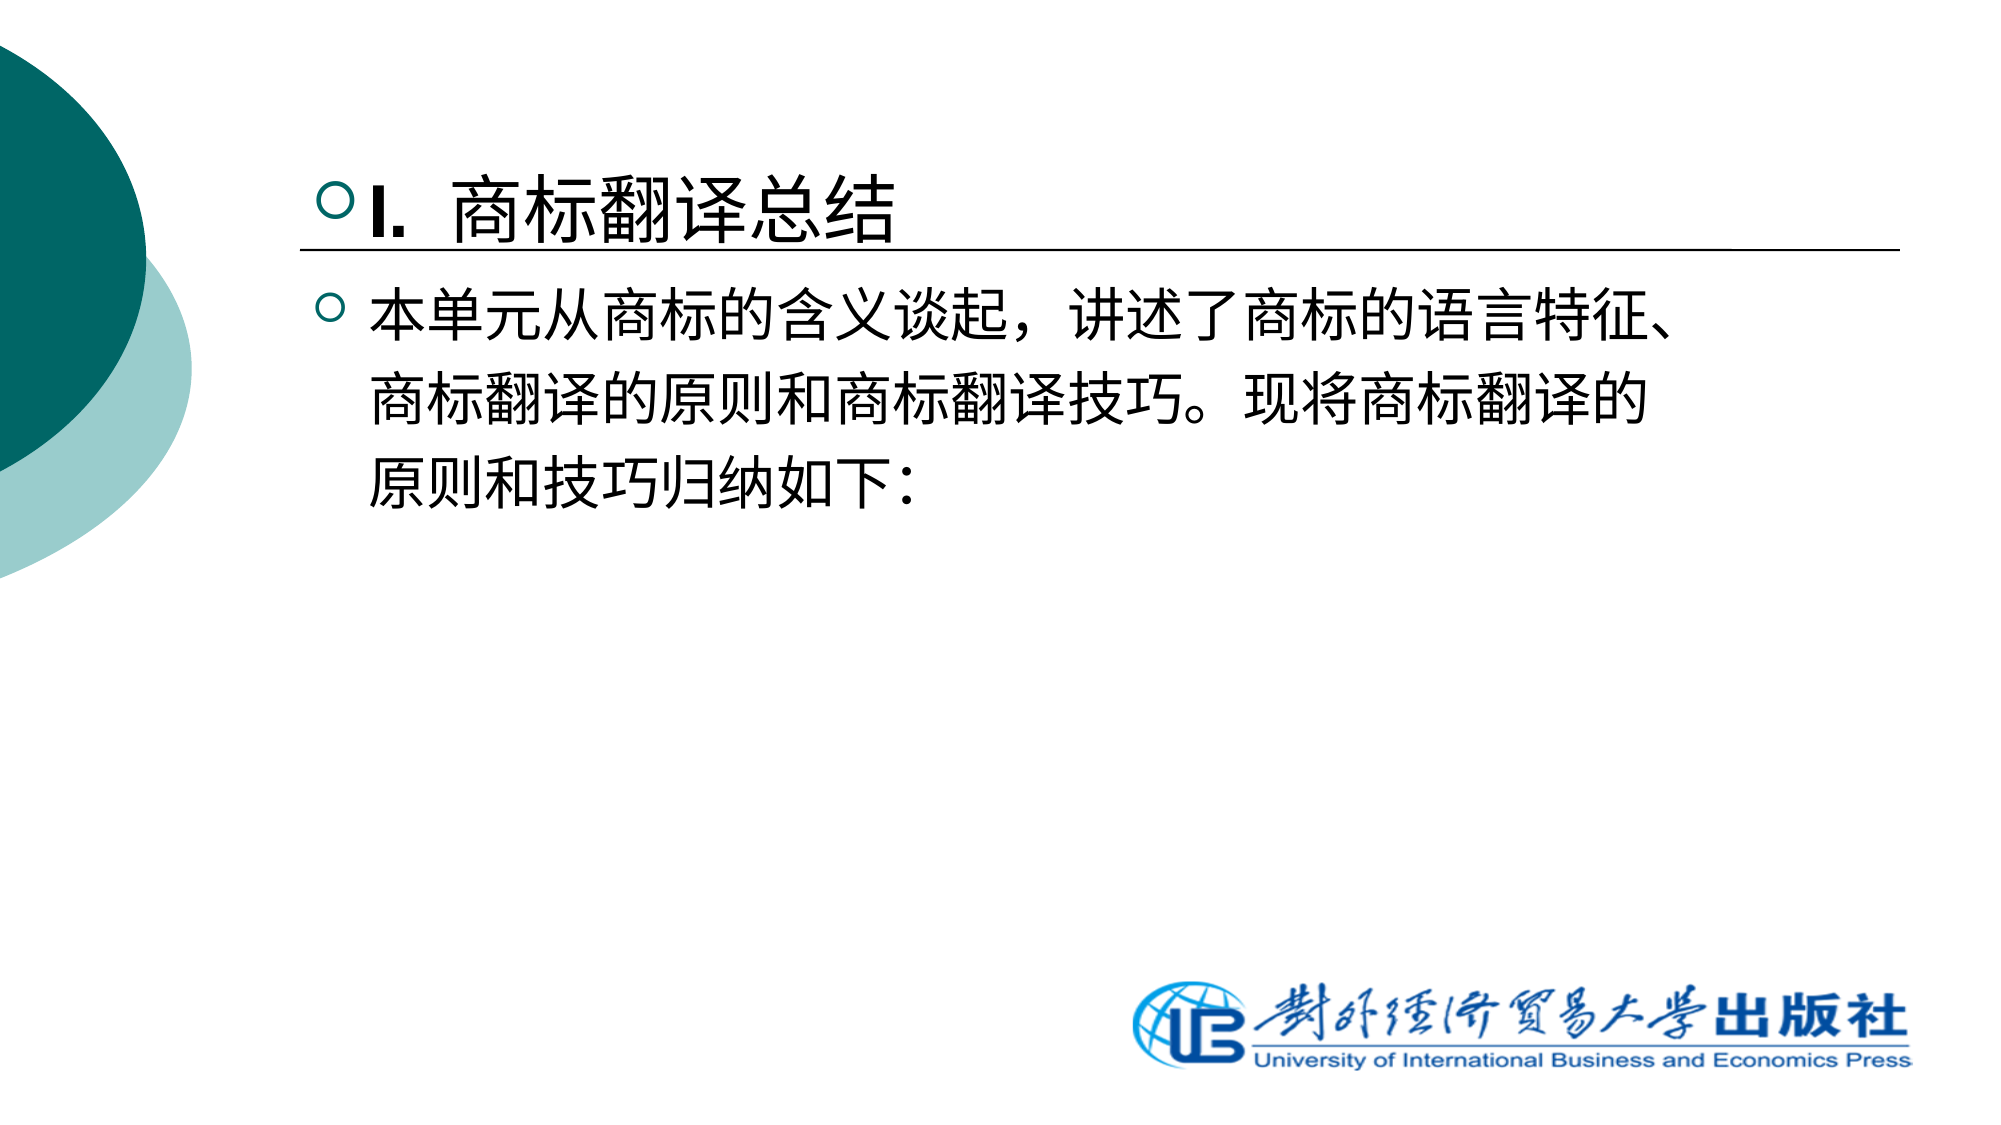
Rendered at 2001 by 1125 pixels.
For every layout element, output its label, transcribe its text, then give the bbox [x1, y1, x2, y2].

picture [1704, 922, 2000, 1125]
list I. 商标翻译总结 本单元从商标的含义谈起，讲述了商标的语言特征、商标翻译的原则和商标翻译技巧。现将商标翻译的原则和技巧归纳如下： [296, 136, 1704, 1125]
